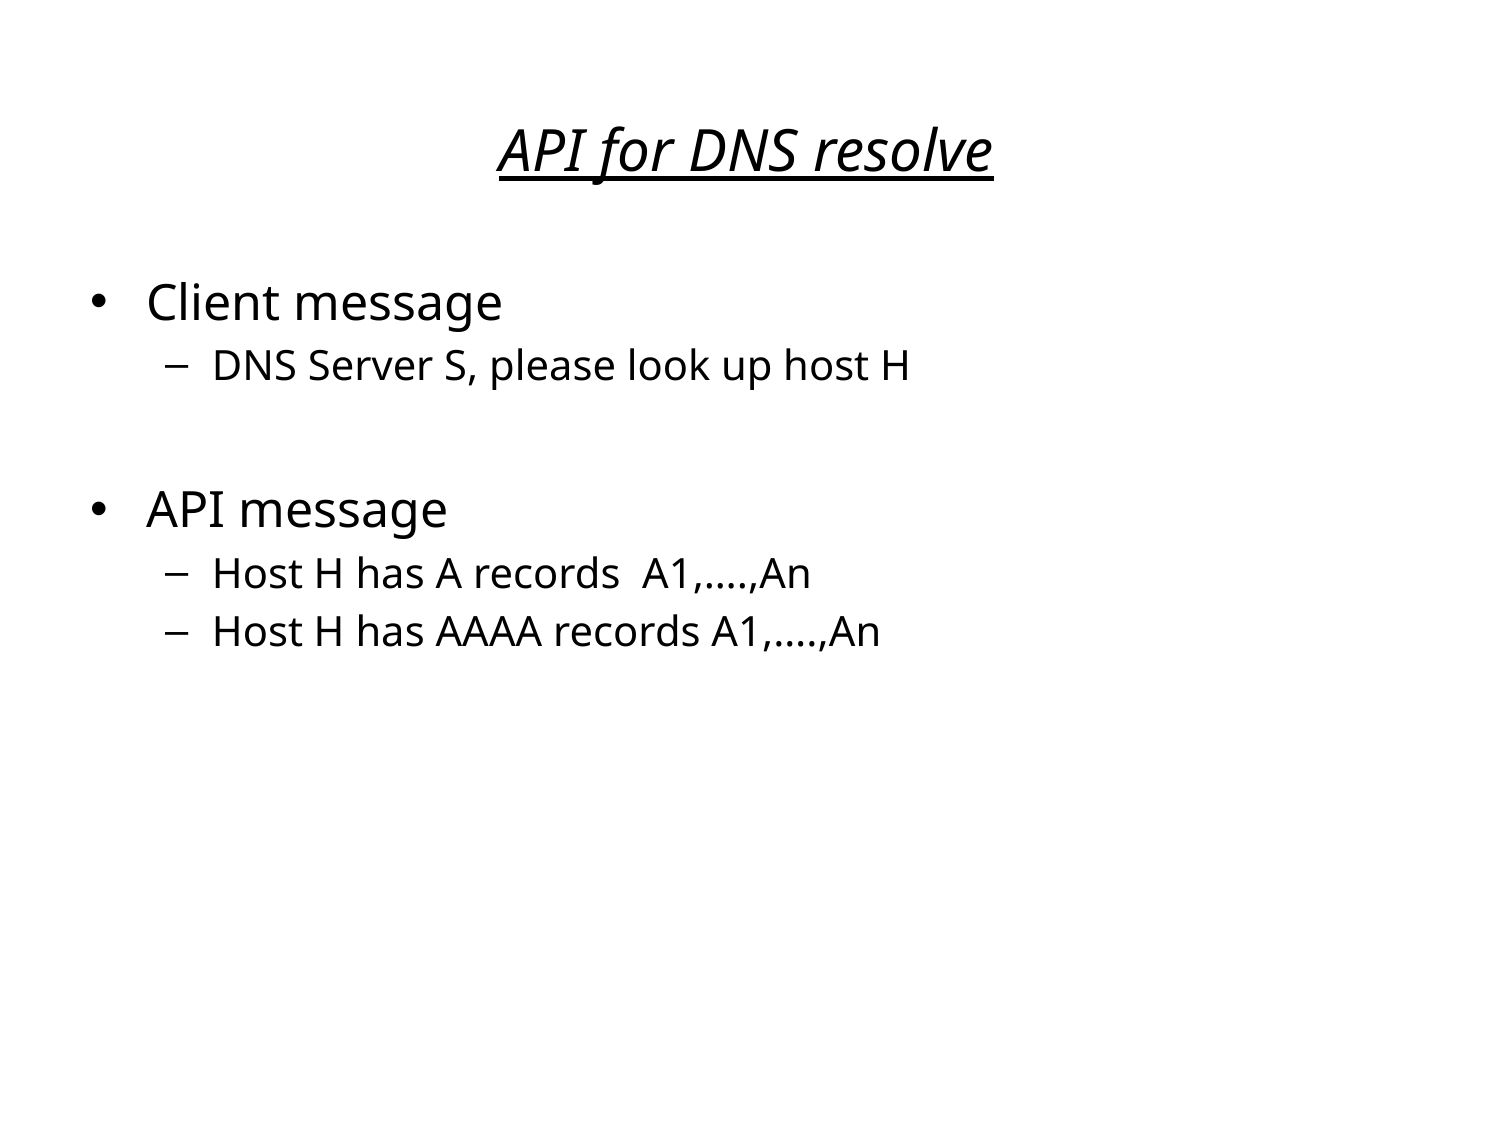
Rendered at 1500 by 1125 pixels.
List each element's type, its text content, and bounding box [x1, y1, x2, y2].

text_box API for DNS resolve [484, 106, 1009, 191]
list Client message DNS Server S, please look up host H API message Host H has A records A1,….,An Host H has AAAA records A1,….,An [75, 262, 1425, 1005]
